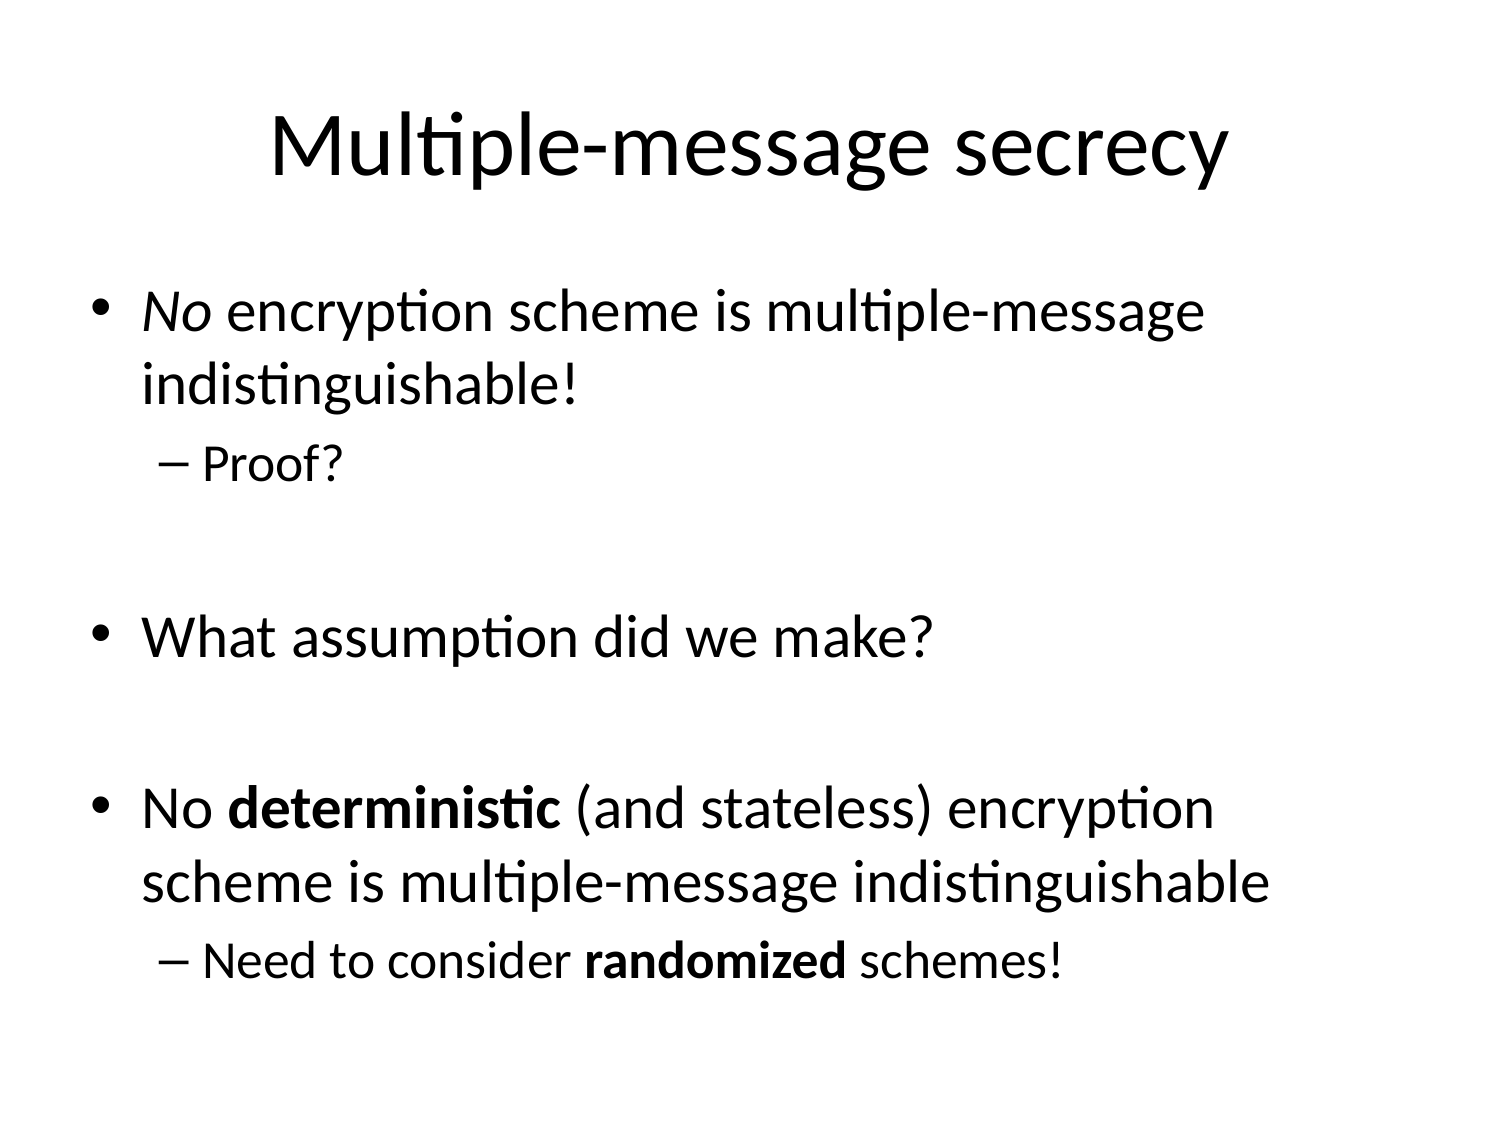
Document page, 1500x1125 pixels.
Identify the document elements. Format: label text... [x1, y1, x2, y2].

title Multiple-message secrecy [75, 45, 1425, 233]
list No encryption scheme is multiple-message indistinguishable! Proof? What assumption did we make? No deterministic (and stateless) encryption scheme is multiple-message indistinguishable Need to consider randomized schemes! [75, 262, 1425, 1005]
